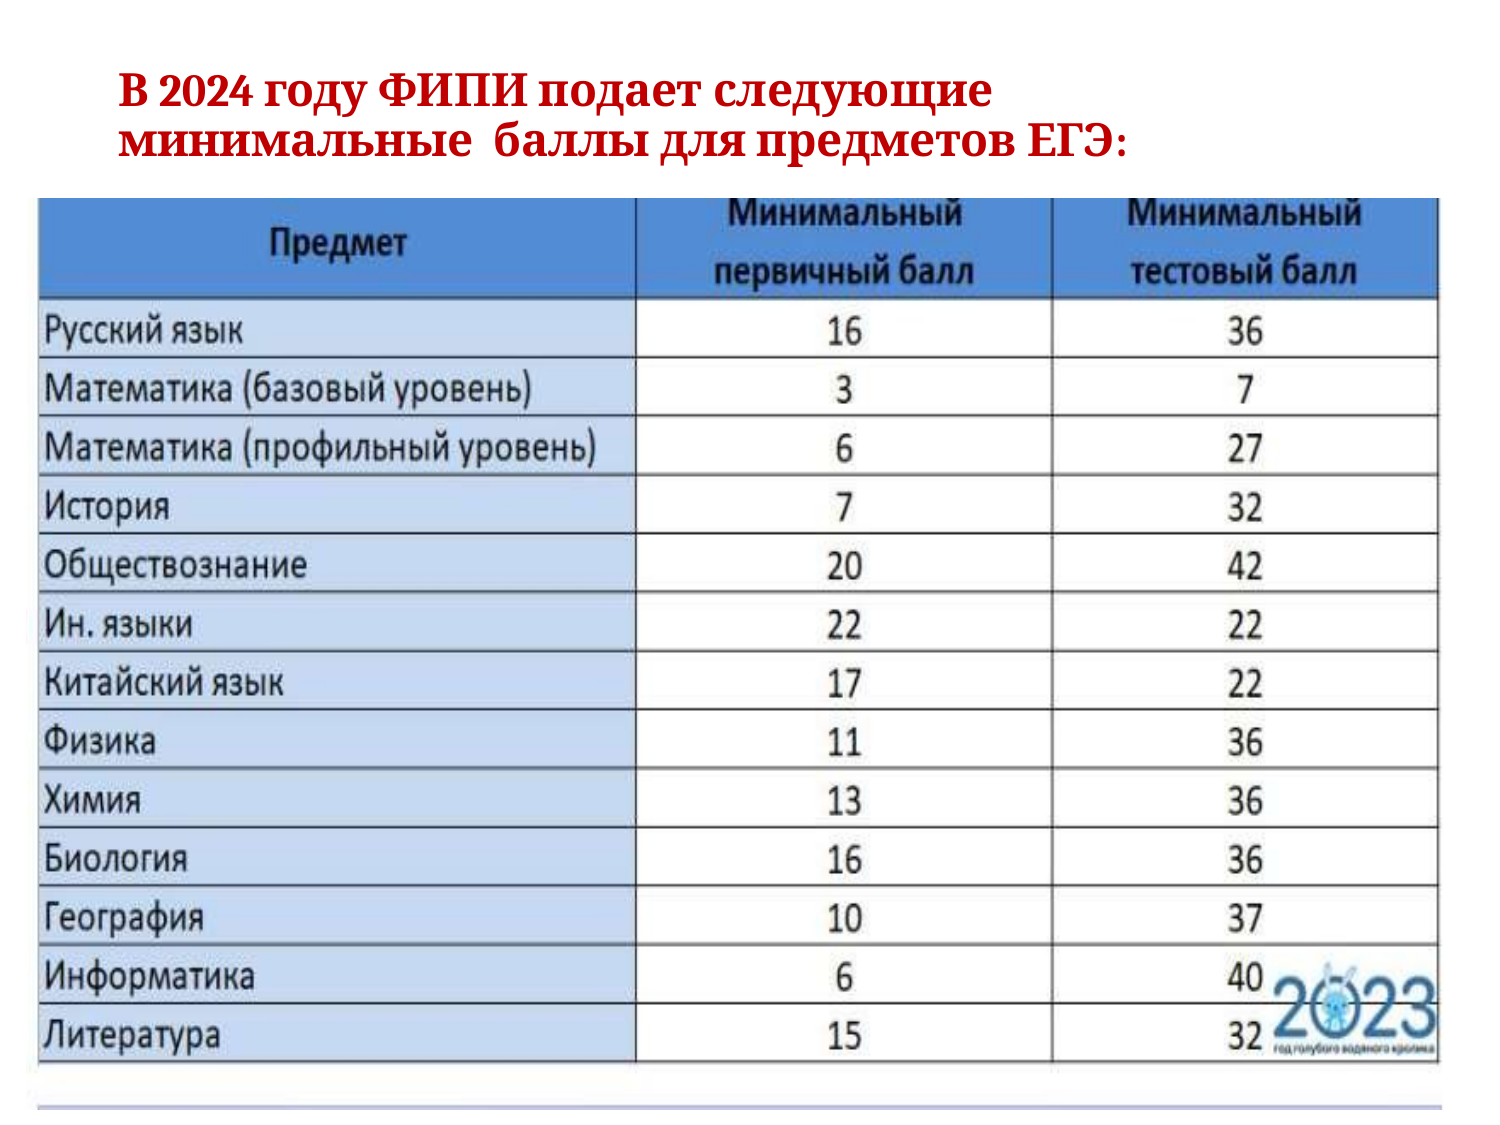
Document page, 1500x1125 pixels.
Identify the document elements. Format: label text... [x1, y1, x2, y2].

picture [26, 198, 1444, 1110]
title В 2024 году ФИПИ подает следующие минимальные баллы для предметов ЕГЭ: [116, 58, 1275, 195]
